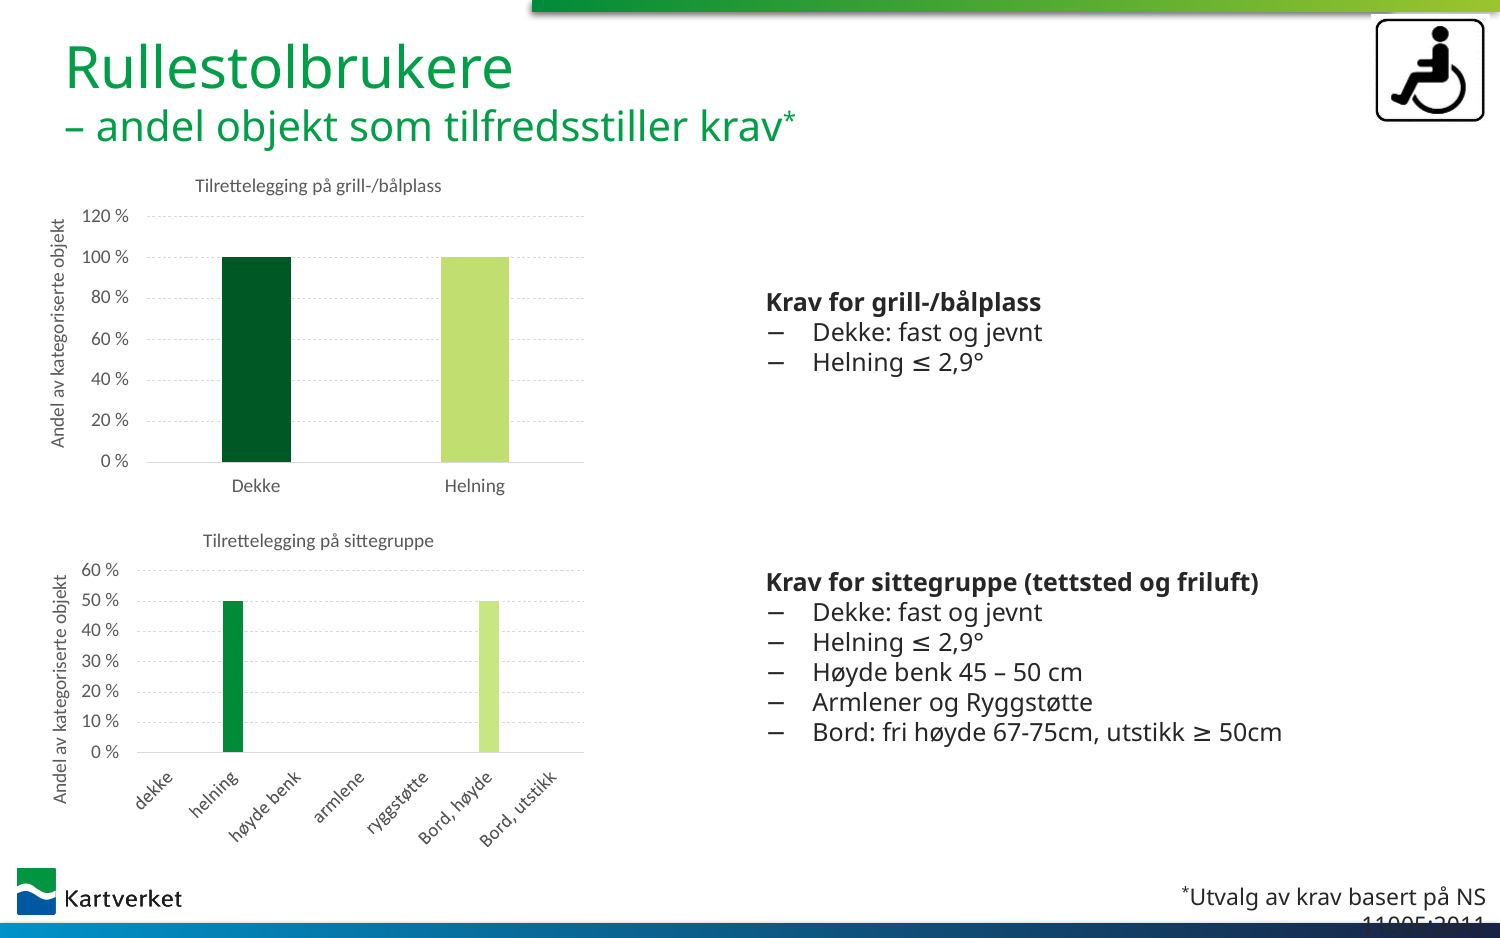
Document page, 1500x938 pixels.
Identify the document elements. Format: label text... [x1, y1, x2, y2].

text_box Krav for grill-/bålplass Dekke: fast og jevnt Helning ≤ 2,9° [750, 279, 1452, 384]
picture [1371, 13, 1491, 127]
text_box *Utvalg av krav basert på NS 11005:2011 [1068, 873, 1500, 938]
picture [41, 520, 596, 859]
text_box Rullestolbrukere – andel objekt som tilfredsstiller krav* [49, 14, 1431, 158]
picture [41, 166, 596, 505]
text_box Krav for sittegruppe (tettsted og friluft) Dekke: fast og jevnt Helning ≤ 2,9° Høyde benk 45 – 50 cm Armlener og Ryggstøtte Bord: fri høyde 67-75cm, utstikk ≥ 50cm [750, 559, 1500, 754]
